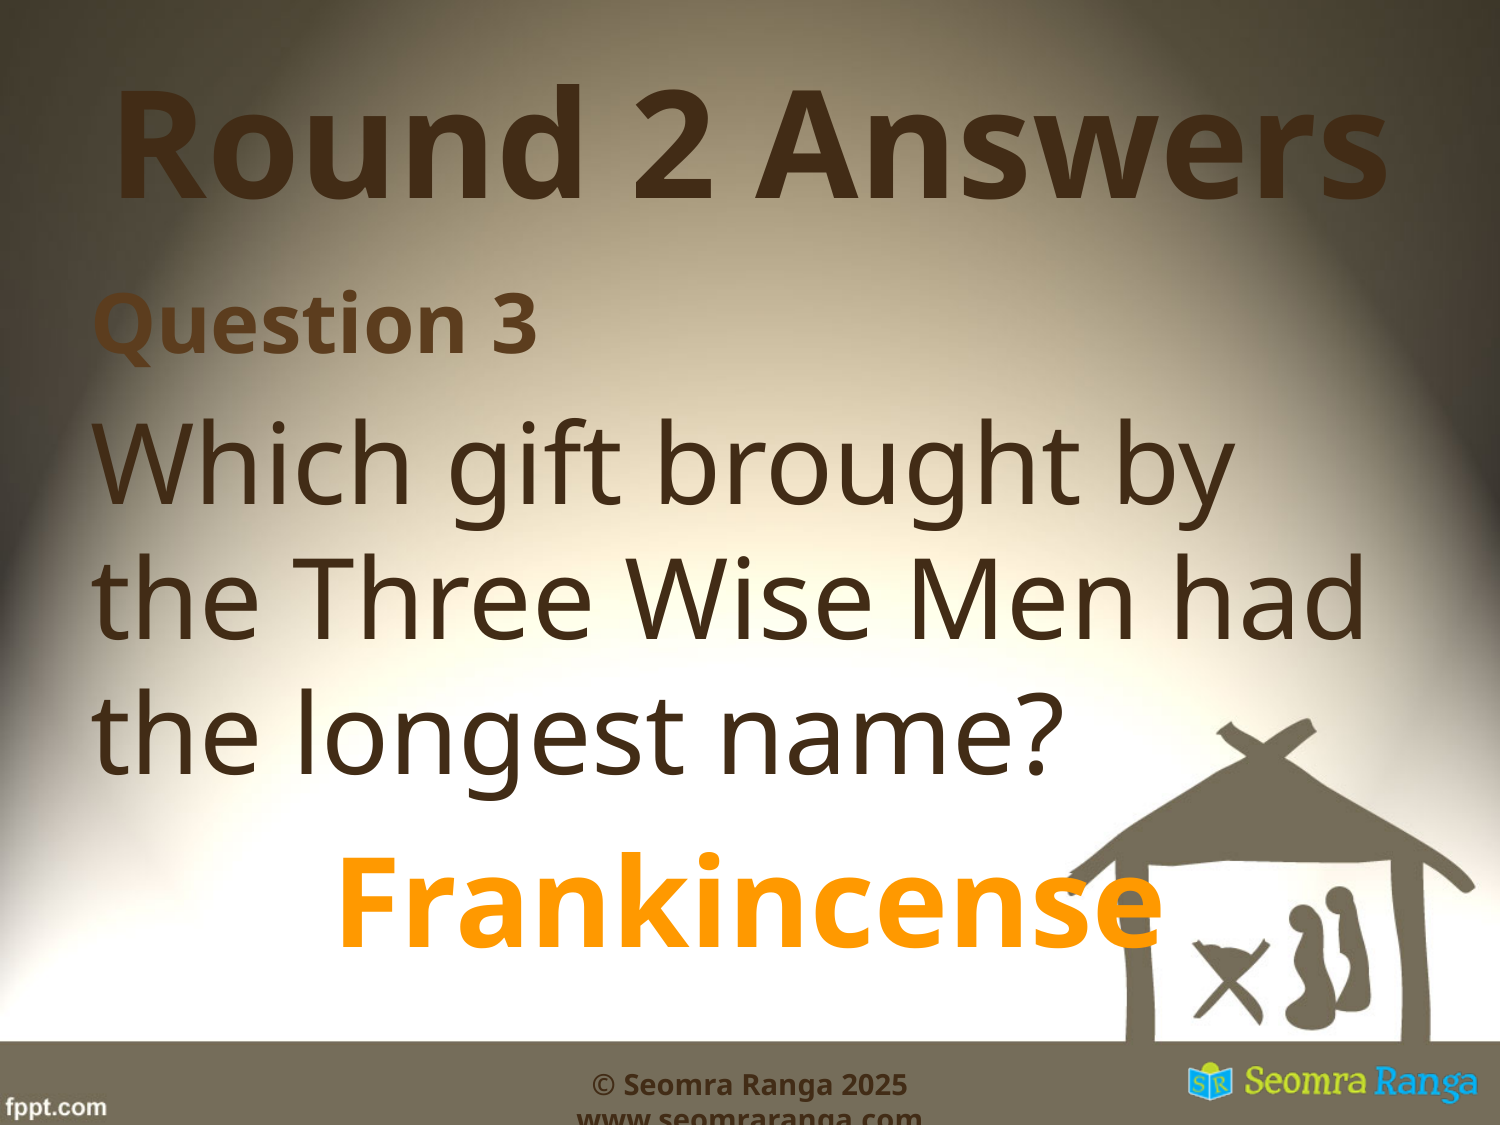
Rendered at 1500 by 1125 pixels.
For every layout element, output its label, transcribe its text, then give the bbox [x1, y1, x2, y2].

picture [0, 0, 1500, 1125]
list Question 3 Which gift brought by the Three Wise Men had the longest name? Frankincense [75, 262, 1425, 1005]
title Round 2 Answers [75, 45, 1425, 233]
text_box © Seomra Ranga 2025 www.seomraranga.com [401, 1058, 1099, 1125]
